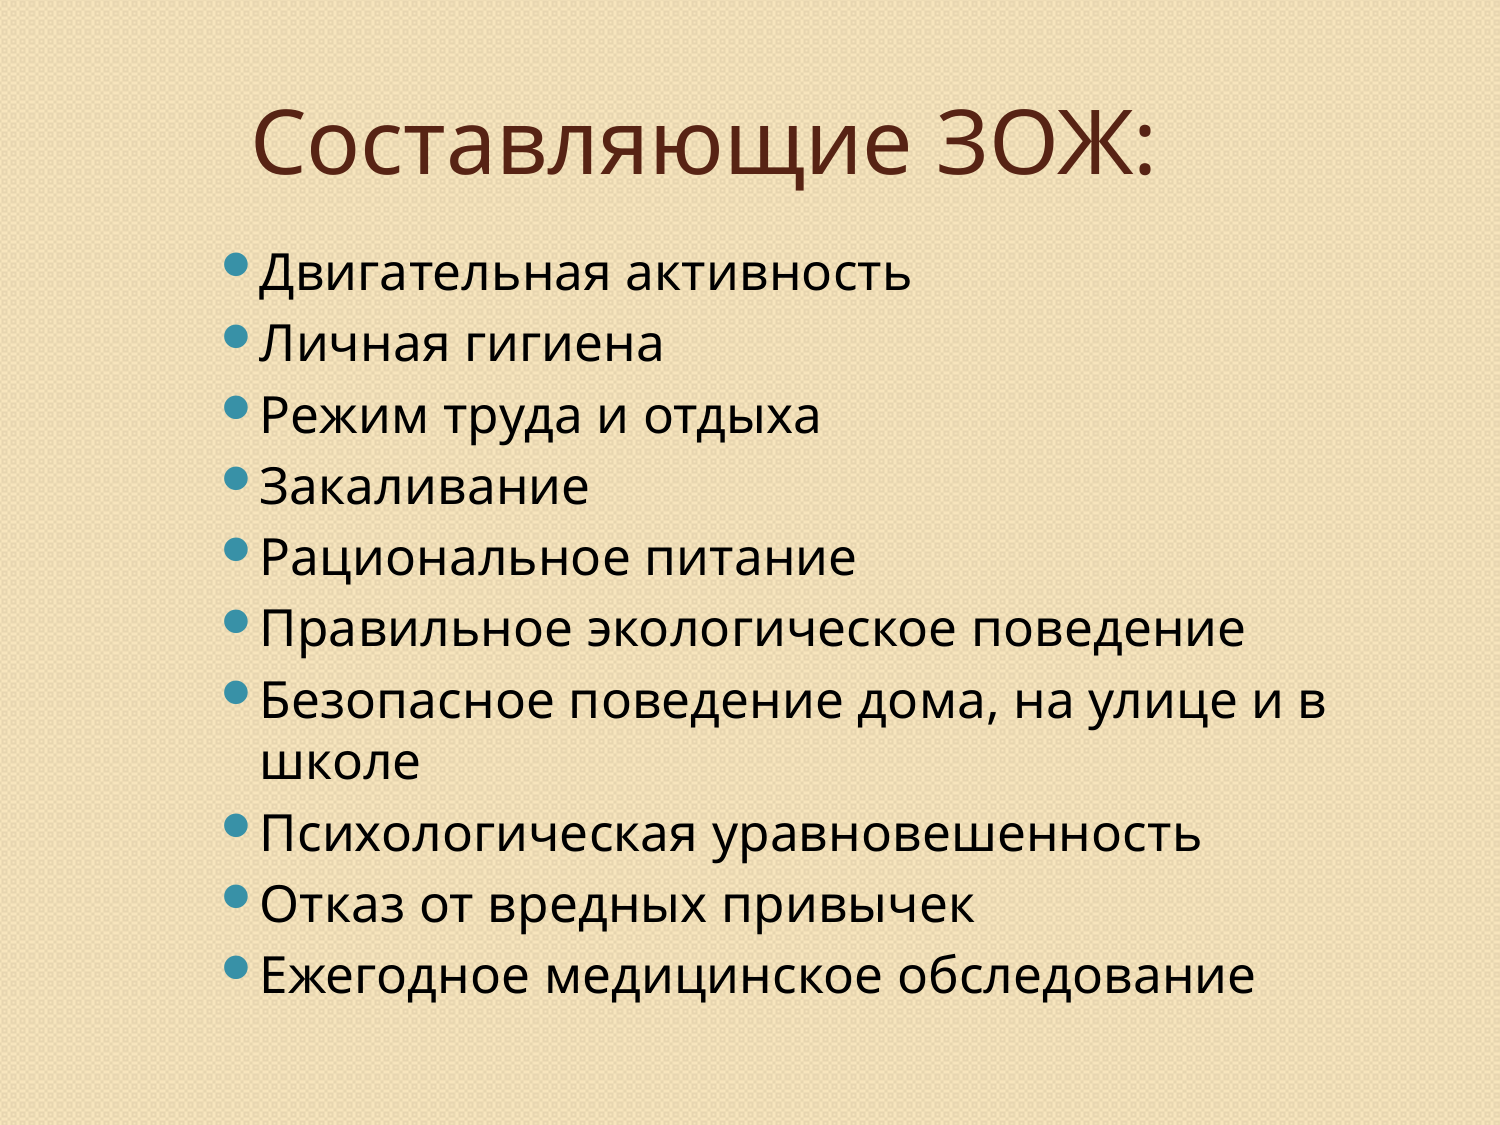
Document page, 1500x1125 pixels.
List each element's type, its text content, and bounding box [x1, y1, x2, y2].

list Двигательная активность Личная гигиена Режим труда и отдыха Закаливание Рациональное питание Правильное экологическое поведение Безопасное поведение дома, на улице и в школе Психологическая уравновешенность Отказ от вредных привычек Ежегодное медицинское обследование [194, 231, 1425, 1020]
title Составляющие ЗОЖ: [235, 45, 1466, 233]
